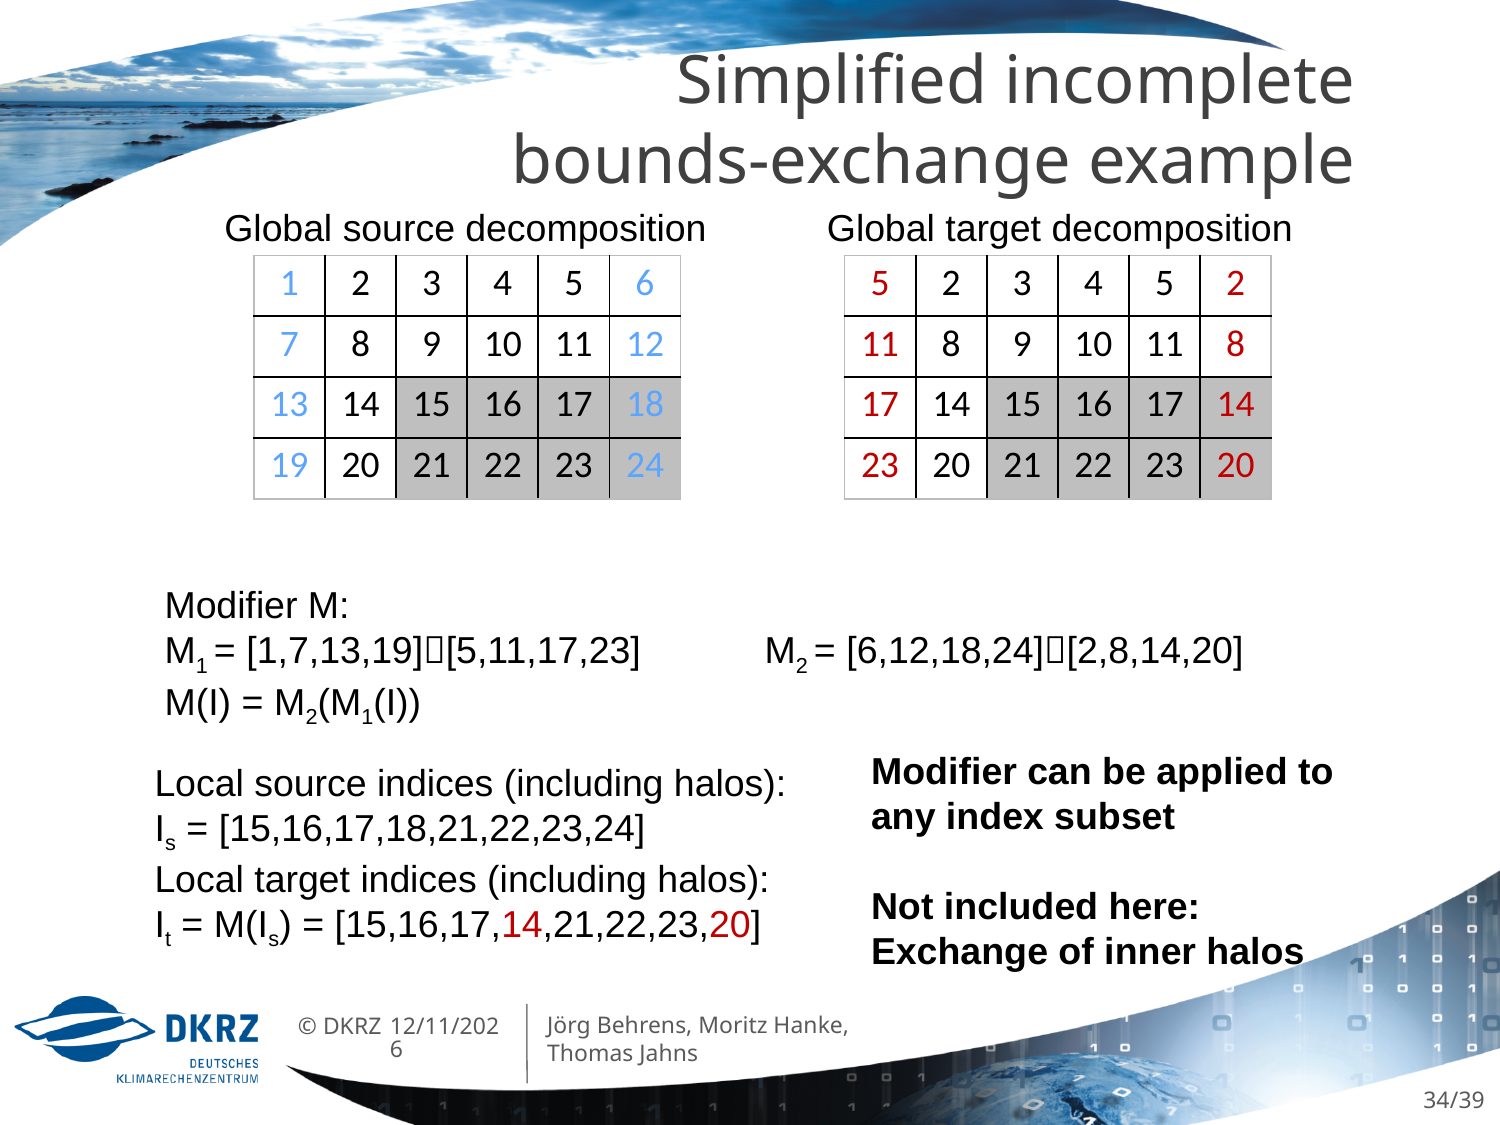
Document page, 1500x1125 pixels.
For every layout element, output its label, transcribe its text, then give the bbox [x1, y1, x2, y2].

table_cell 21 [988, 439, 1057, 498]
table_cell 9 [988, 317, 1057, 376]
table_cell 16 [468, 378, 537, 437]
table_cell 23 [1130, 439, 1199, 498]
text_box Modifier can be applied to any index subset Not included here: Exchange of inner halos [856, 739, 1353, 980]
slide_number 34 [1333, 1078, 1465, 1125]
table_header 4 [1059, 257, 1128, 315]
table_cell 24 [610, 439, 680, 498]
table_header 5 [1130, 257, 1199, 315]
table_cell 10 [468, 317, 537, 376]
text_box Modifier M: M1 = [1,7,13,19][5,11,17,23] M2 = [6,12,18,24][2,8,14,20] M(I) = M2(M1(I)) [149, 574, 1259, 782]
picture [0, 0, 1288, 246]
table_header 5 [845, 257, 915, 315]
table_cell 20 [917, 439, 986, 498]
table_header 3 [988, 257, 1057, 315]
table_cell 21 [397, 439, 466, 498]
table_cell 9 [397, 317, 466, 376]
table_cell 14 [326, 378, 395, 437]
picture [285, 867, 1500, 1125]
table_cell 8 [917, 317, 986, 376]
table_cell 22 [1059, 439, 1128, 498]
table_header 1 [255, 257, 324, 315]
table_cell 23 [845, 439, 915, 498]
table_header 6 [610, 257, 680, 315]
table_cell 17 [1130, 378, 1199, 437]
picture [14, 996, 258, 1083]
table_header 2 [1201, 257, 1270, 315]
table_cell 20 [1201, 439, 1270, 498]
table_cell 12 [610, 317, 680, 376]
table_cell 22 [468, 439, 537, 498]
table_cell 8 [1201, 317, 1270, 376]
table_header 5 [539, 257, 609, 315]
text_box Local source indices (including halos): Is = [15,16,17,18,21,22,23,24] Local target indices (including halos): It = M(Is) = [15,16,17,14,21,22,23,20] [139, 751, 802, 959]
table_cell 18 [610, 378, 680, 437]
table_cell 19 [255, 439, 324, 498]
table_cell 11 [539, 317, 609, 376]
table_cell 17 [539, 378, 609, 437]
table_cell 15 [397, 378, 466, 437]
table_cell 14 [917, 378, 986, 437]
table_cell 7 [255, 317, 324, 376]
table_header 3 [397, 257, 466, 315]
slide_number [375, 1004, 528, 1052]
text_box Global source decomposition [209, 196, 722, 257]
table_header 2 [917, 257, 986, 315]
table_cell 11 [1130, 317, 1199, 376]
title Simplified incomplete bounds-exchange example [480, 70, 1372, 165]
table_cell 15 [988, 378, 1057, 437]
table_cell 8 [326, 317, 395, 376]
table_cell 11 [845, 317, 915, 376]
table_cell 14 [1201, 378, 1270, 437]
table_cell 16 [1059, 378, 1128, 437]
footer Jörg Behrens, Moritz Hanke, Thomas Jahns [532, 1003, 884, 1082]
table_cell 20 [326, 439, 395, 498]
table_cell 23 [539, 439, 609, 498]
table_header 2 [326, 257, 395, 315]
table_header 4 [468, 257, 537, 315]
table_cell 13 [255, 378, 324, 437]
text_box Global target decomposition [812, 196, 1308, 257]
table_cell 10 [1059, 317, 1128, 376]
table_cell 17 [845, 378, 915, 437]
